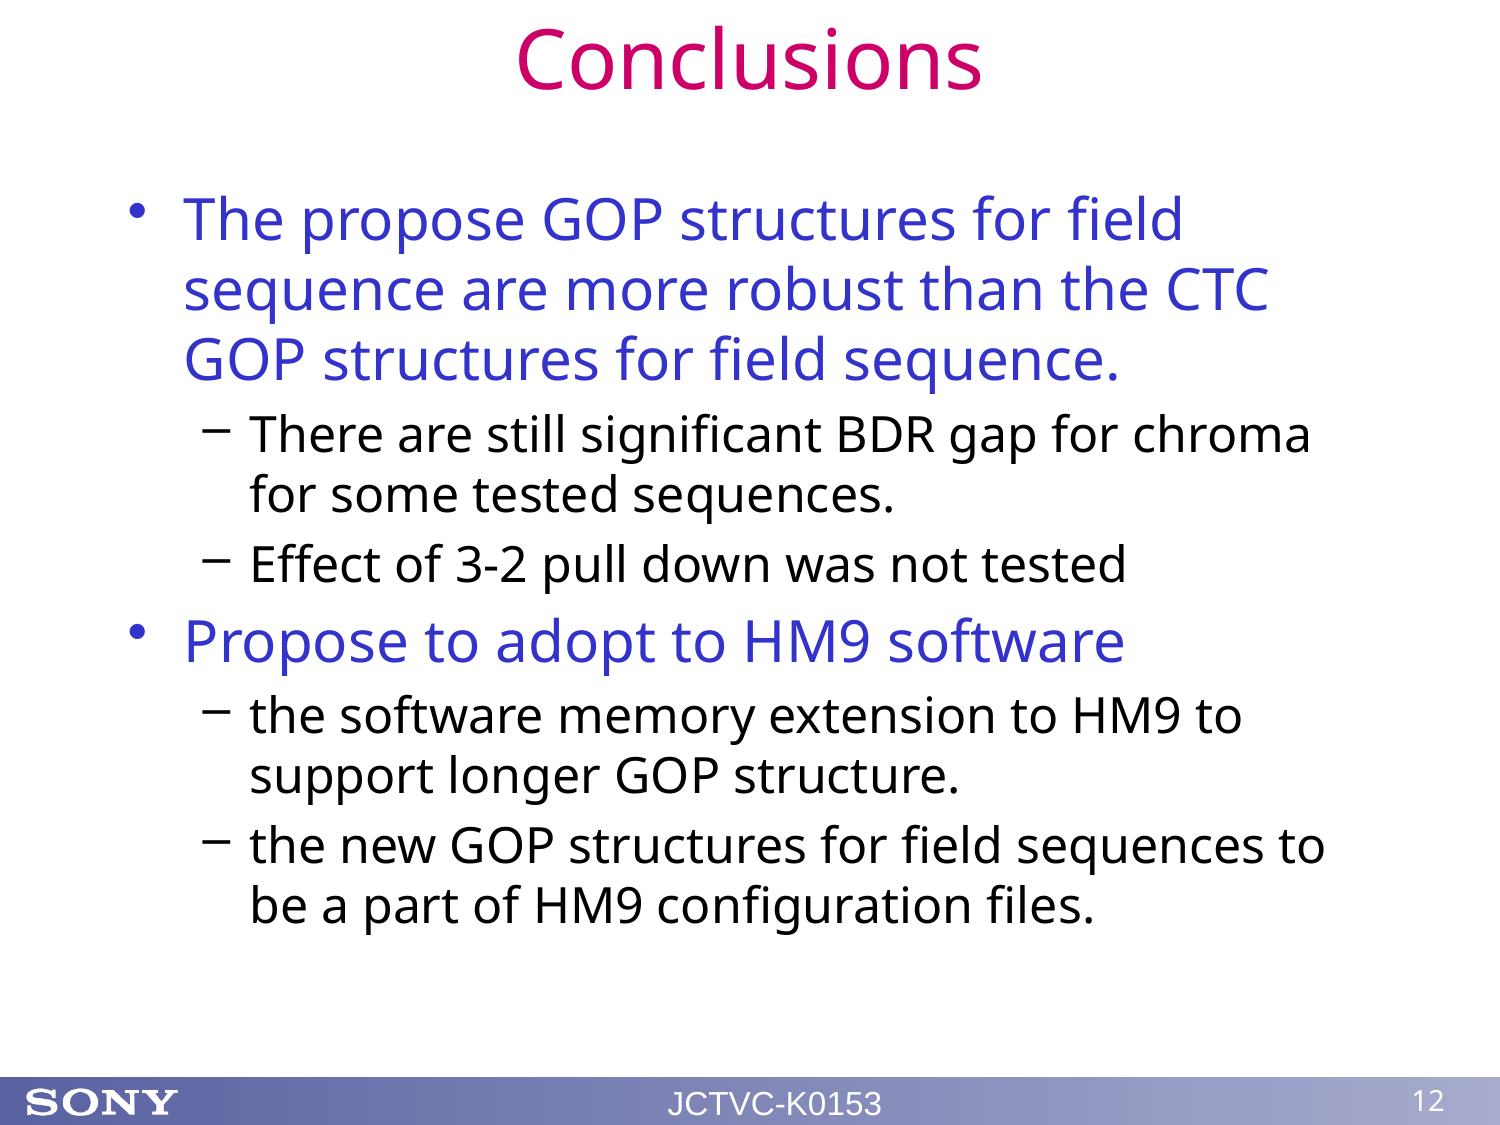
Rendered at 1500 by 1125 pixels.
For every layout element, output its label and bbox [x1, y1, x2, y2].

footer [537, 1074, 1013, 1125]
title [112, 0, 1388, 115]
list [112, 174, 1388, 1076]
slide_number [1147, 1074, 1461, 1125]
picture [26, 1088, 178, 1116]
